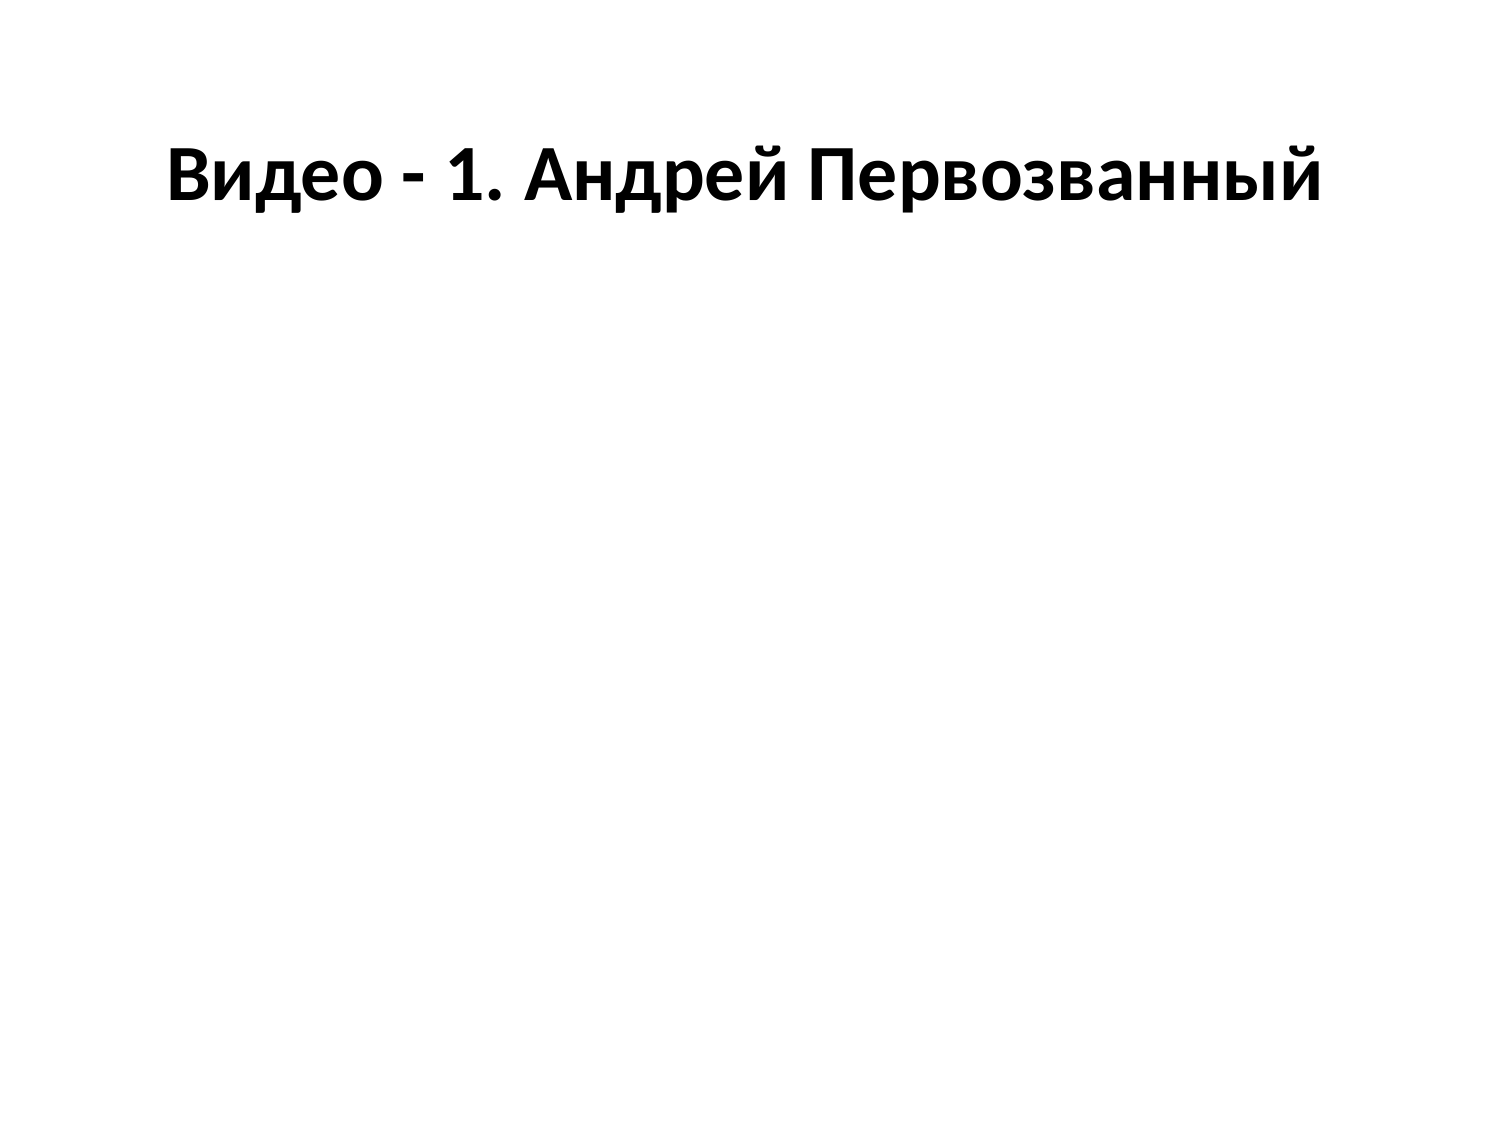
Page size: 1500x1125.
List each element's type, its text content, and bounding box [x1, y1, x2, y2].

title Видео - 1. Андрей Первозванный [70, 82, 1421, 352]
